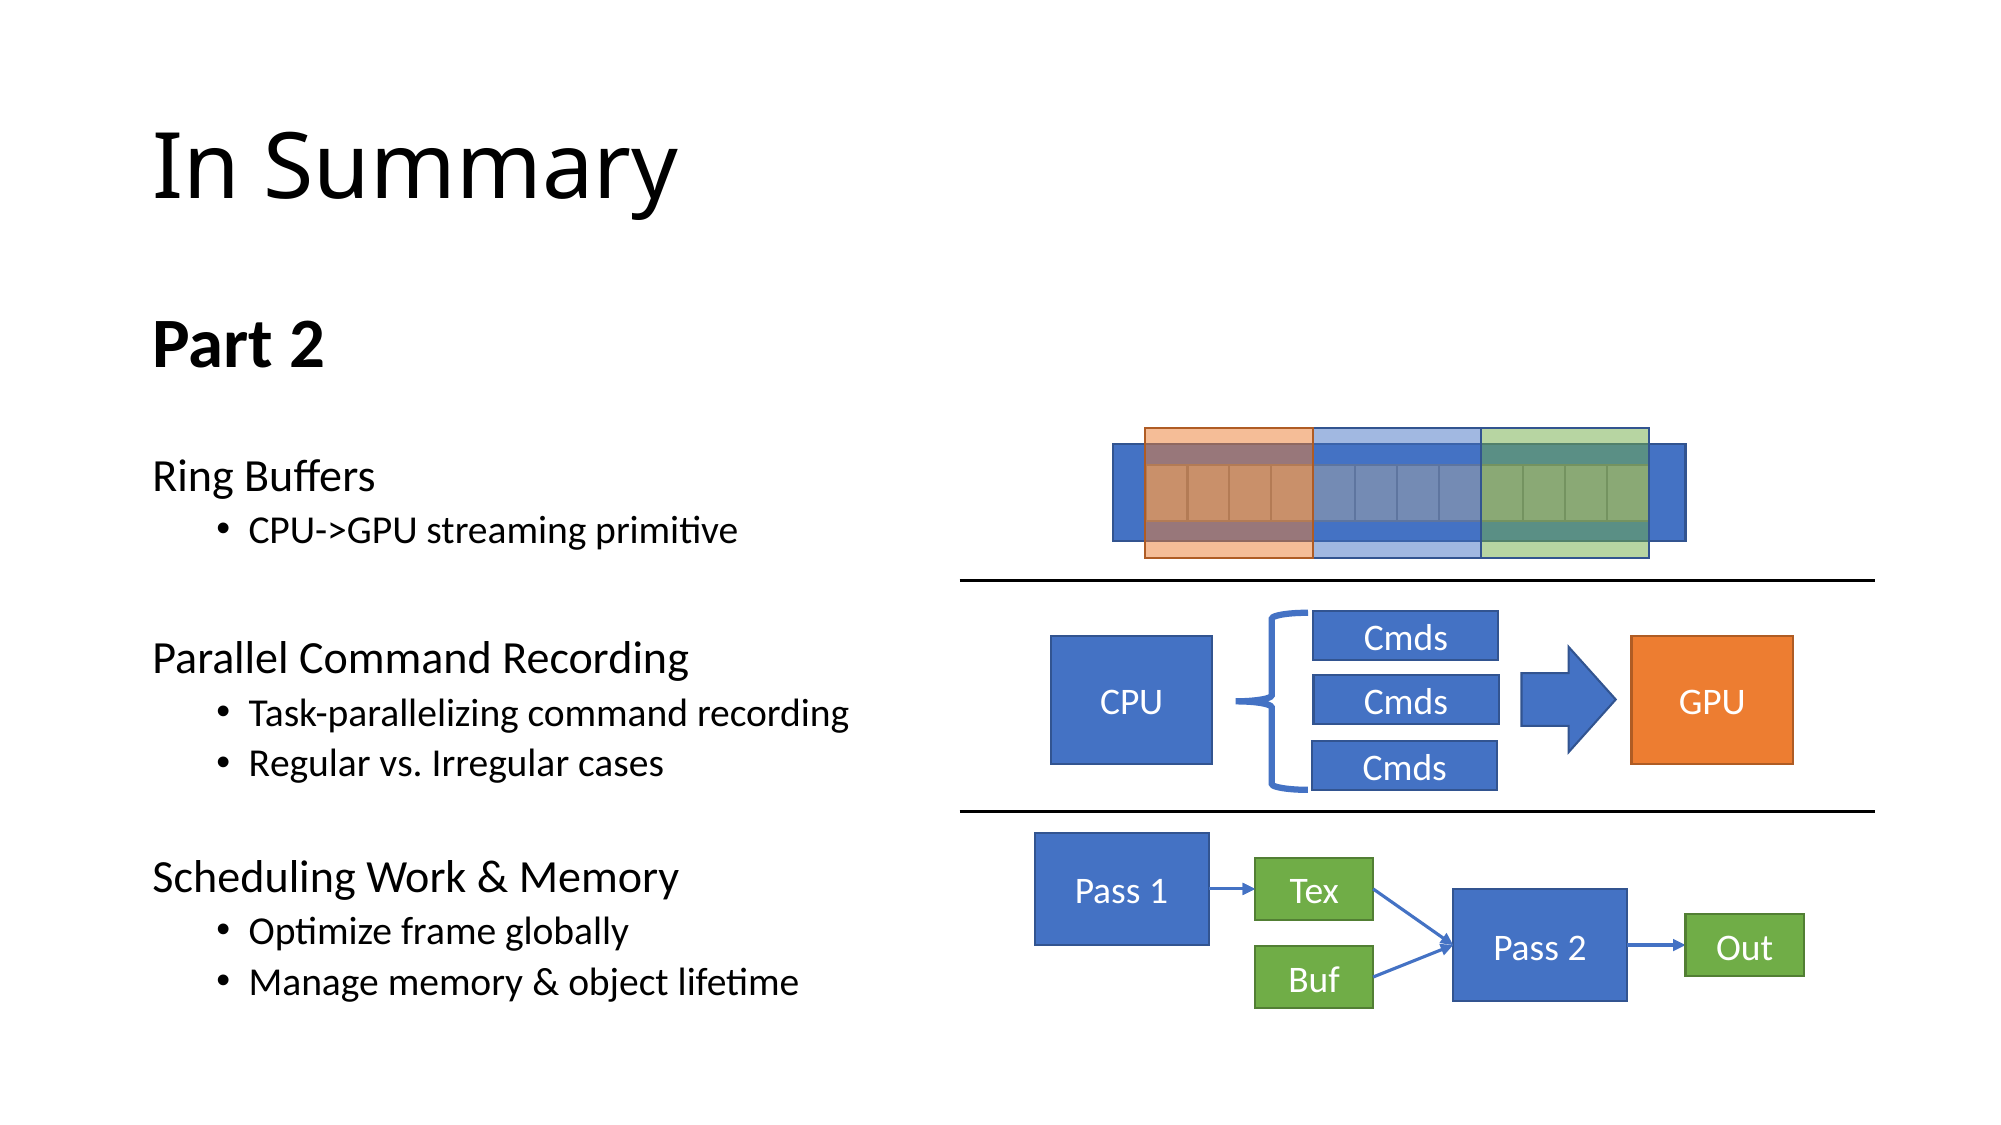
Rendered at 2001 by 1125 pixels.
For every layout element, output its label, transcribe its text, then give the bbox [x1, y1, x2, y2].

text_box CPU [1050, 635, 1213, 765]
text_box [1520, 644, 1618, 755]
text_box [1112, 443, 1144, 542]
text_box Pass 2 [1452, 888, 1628, 1002]
text_box [1235, 612, 1309, 791]
text_box Buf [1254, 946, 1374, 1009]
text_box Cmds [1312, 610, 1499, 661]
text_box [1373, 946, 1453, 977]
text_box [1314, 427, 1480, 559]
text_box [1373, 888, 1453, 946]
text_box [1480, 427, 1650, 559]
list Part 2 Ring Buffers CPU->GPU streaming primitive Parallel Command Recording Task-parallelizing command recording Regular vs. Irregular cases Scheduling Work & Memory Optimize frame globally Manage memory & object lifetime [137, 299, 1863, 1014]
text_box [1144, 427, 1314, 559]
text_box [1034, 832, 1374, 946]
text_box Cmds [1312, 674, 1500, 725]
text_box Out [1684, 913, 1805, 977]
text_box GPU [1630, 635, 1794, 765]
title In Summary [137, 59, 1863, 278]
text_box [1650, 443, 1687, 542]
text_box Cmds [1311, 740, 1498, 791]
